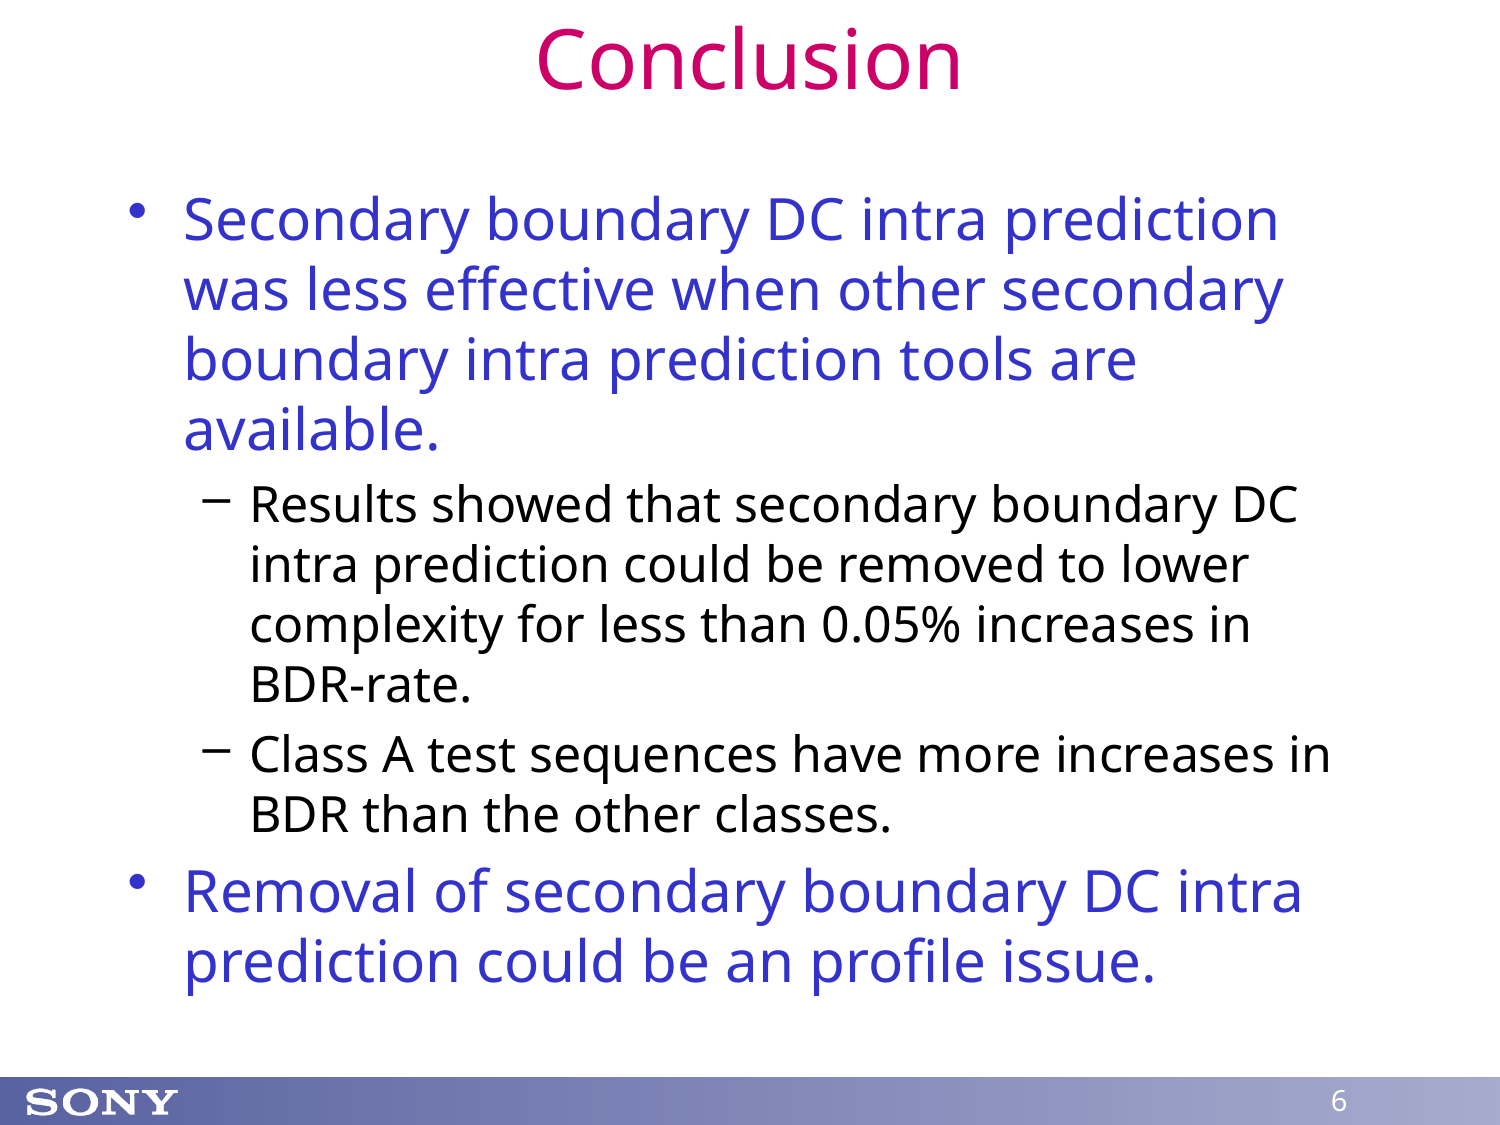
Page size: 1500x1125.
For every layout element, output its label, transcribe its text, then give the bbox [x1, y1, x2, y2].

picture [26, 1088, 178, 1116]
title Conclusion [112, 0, 1388, 115]
slide_number 6 [1049, 1074, 1363, 1125]
list Secondary boundary DC intra prediction was less effective when other secondary boundary intra prediction tools are available. Results showed that secondary boundary DC intra prediction could be removed to lower complexity for less than 0.05% increases in BDR-rate. Class A test sequences have more increases in BDR than the other classes. Removal of secondary boundary DC intra prediction could be an profile issue. [112, 174, 1388, 1076]
